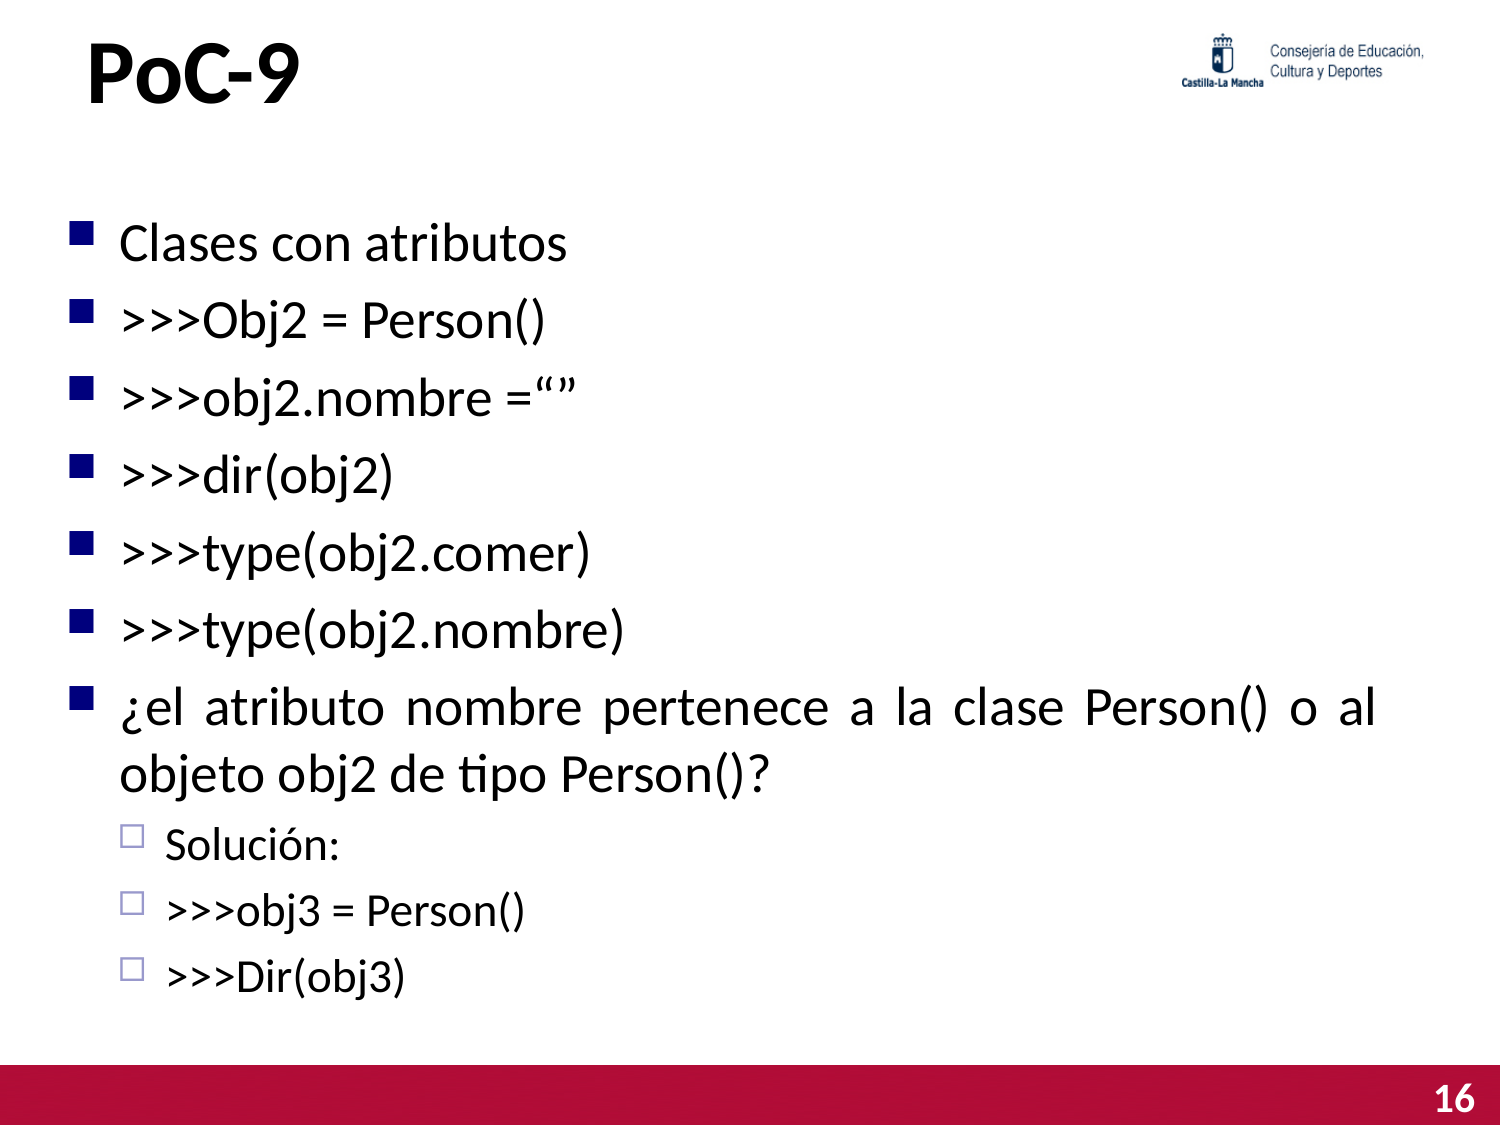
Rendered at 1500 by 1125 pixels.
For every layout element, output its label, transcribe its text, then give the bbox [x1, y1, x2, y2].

picture [0, 1065, 1500, 1125]
title PoC-9 [75, 6, 1425, 197]
list Clases con atributos >>>Obj2 = Person() >>>obj2.nombre =“” >>>dir(obj2) >>>type(obj2.comer) >>>type(obj2.nombre) ¿el atributo nombre pertenece a la clase Person() o al objeto obj2 de tipo Person()? Solución: >>>obj3 = Person() >>>Dir(obj3) [51, 198, 1395, 1018]
